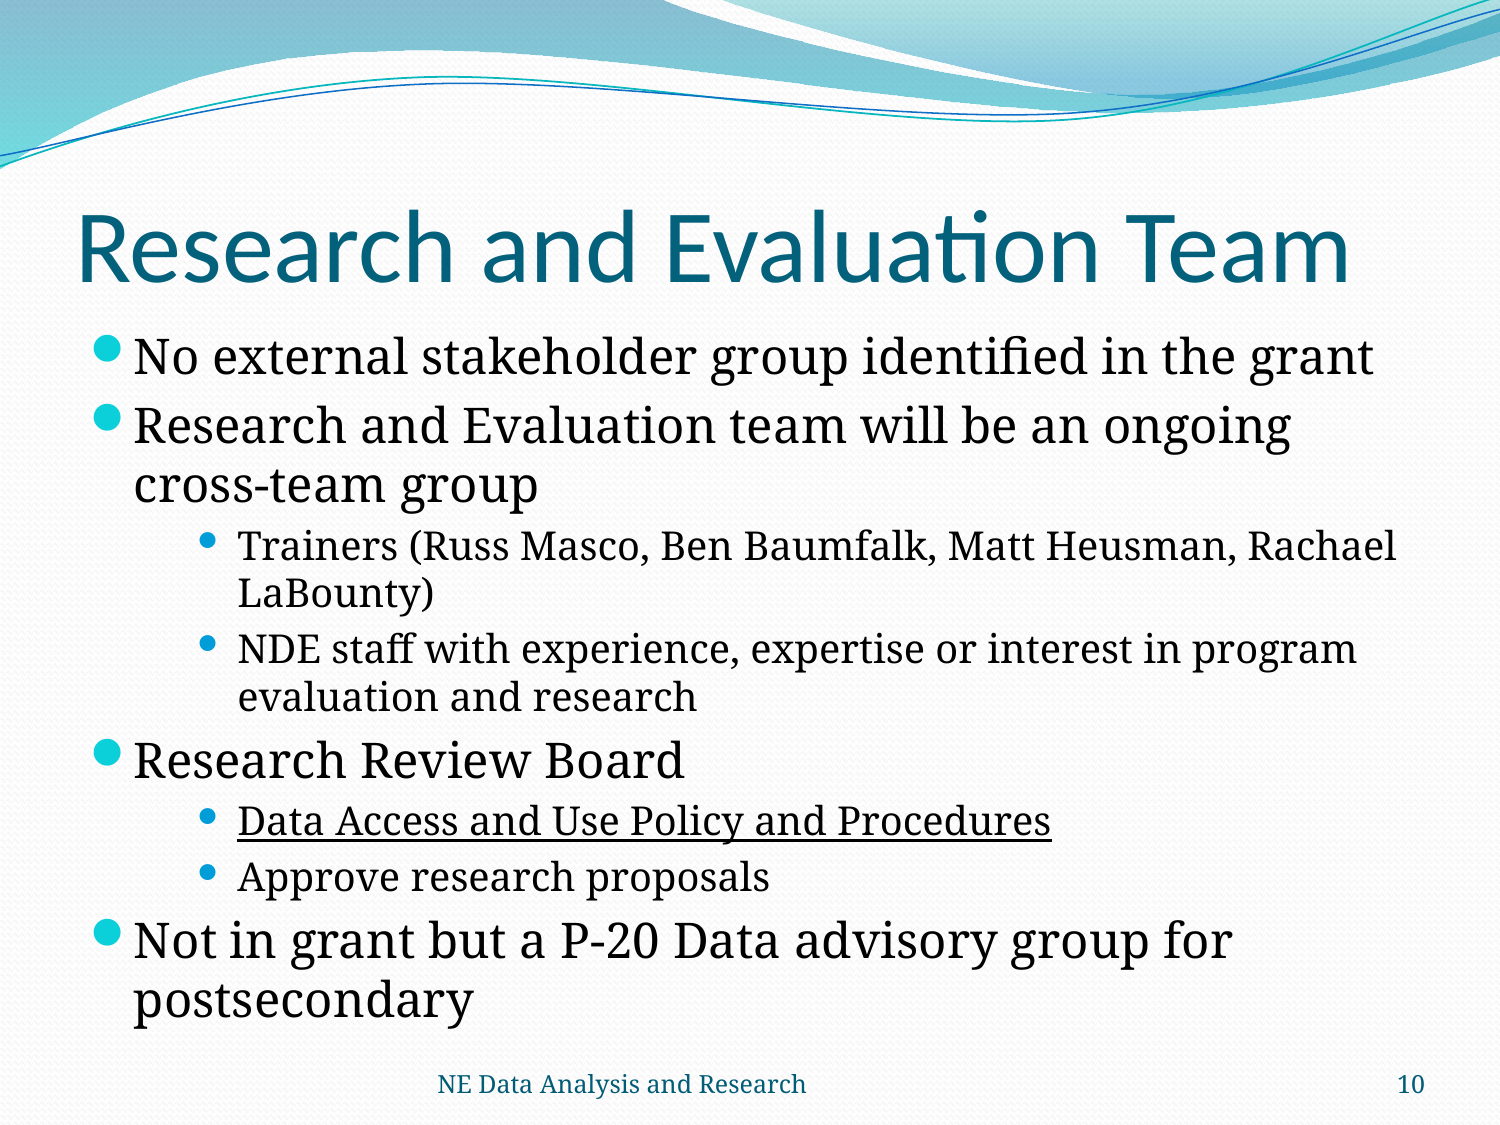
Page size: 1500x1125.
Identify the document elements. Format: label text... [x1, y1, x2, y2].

list No external stakeholder group identified in the grant Research and Evaluation team will be an ongoing cross-team group Trainers (Russ Masco, Ben Baumfalk, Matt Heusman, Rachael LaBounty) NDE staff with experience, expertise or interest in program evaluation and research Research Review Board Data Access and Use Policy and Procedures Approve research proposals Not in grant but a P-20 Data advisory group for postsecondary [75, 317, 1425, 1038]
footer NE Data Analysis and Research [437, 1042, 988, 1103]
title Research and Evaluation Team [75, 115, 1425, 303]
slide_number 10 [1299, 1042, 1425, 1103]
